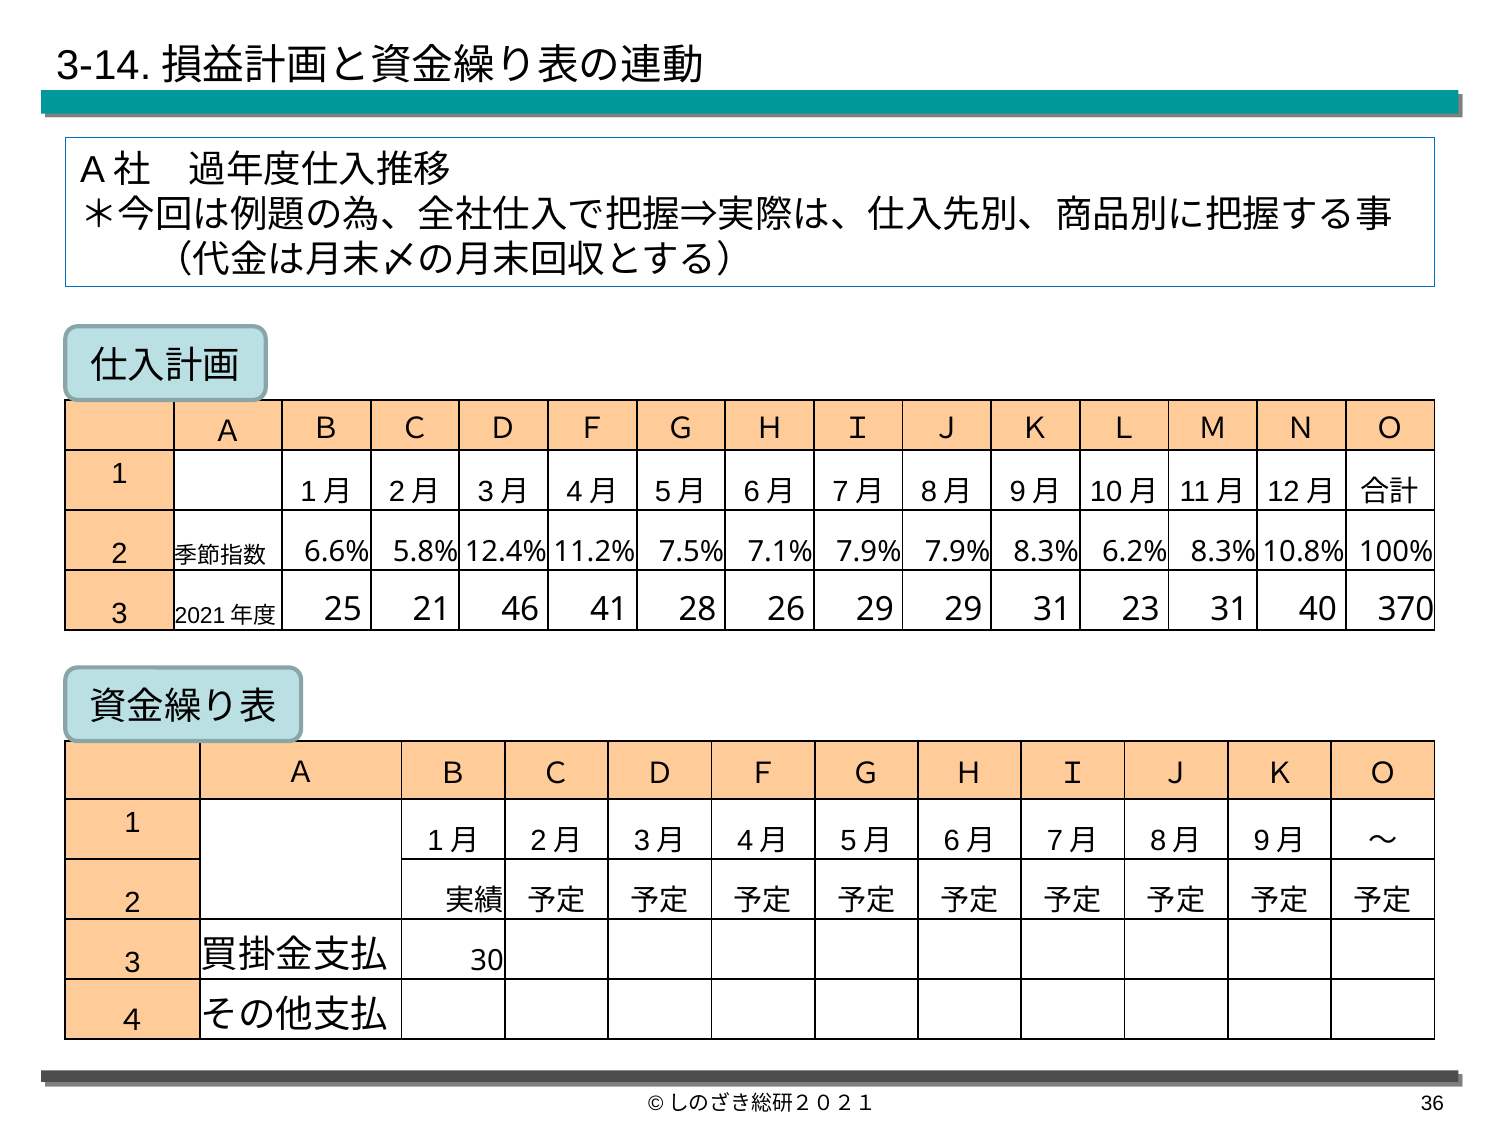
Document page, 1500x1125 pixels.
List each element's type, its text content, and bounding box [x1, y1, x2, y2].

table_cell 2 [66, 511, 173, 569]
table_cell 7.9% [903, 511, 990, 569]
table_cell 46 [460, 571, 547, 629]
table_cell 4月 [549, 451, 636, 509]
table_cell [1022, 920, 1124, 978]
table_cell 予定 [919, 860, 1020, 918]
table_header Ａ [175, 401, 281, 449]
table_cell 7.5% [638, 511, 724, 569]
table_cell 29 [903, 571, 990, 629]
table_cell 予定 [816, 860, 917, 918]
table_cell 予定 [712, 860, 814, 918]
table_cell [506, 980, 607, 1038]
table_cell 予定 [1125, 860, 1227, 918]
table_header Ｉ [815, 401, 902, 449]
table_header Ｌ [1081, 401, 1168, 449]
table_cell [919, 980, 1020, 1038]
table_cell 予定 [1229, 860, 1330, 918]
table_header Ｇ [816, 742, 917, 798]
table_header Ｄ [609, 742, 711, 798]
table_header [66, 742, 199, 798]
table_cell 5.8% [372, 511, 458, 569]
table_cell 40 [1258, 571, 1345, 629]
table_cell [201, 800, 401, 918]
table_cell 6月 [919, 800, 1020, 858]
table_header Ｏ [1347, 401, 1434, 449]
table_cell 5月 [638, 451, 724, 509]
table_cell [1229, 920, 1330, 978]
table_cell [816, 980, 917, 1038]
table_header [66, 401, 173, 449]
table_cell 2月 [372, 451, 458, 509]
table_cell [1022, 980, 1124, 1038]
table_cell 8月 [1125, 800, 1227, 858]
table_cell 8月 [903, 451, 990, 509]
table_cell 予定 [1022, 860, 1124, 918]
table_cell 1月 [402, 800, 504, 858]
table_cell 2月 [506, 800, 607, 858]
table_header Ｋ [992, 401, 1079, 449]
table_cell その他支払 [201, 980, 401, 1038]
table_cell [1125, 920, 1227, 978]
table_header Ｆ [549, 401, 636, 449]
footer ©しのざき総研２０２１ [524, 1082, 1000, 1125]
table_cell 10月 [1081, 451, 1168, 509]
table_cell [506, 920, 607, 978]
table_cell 予定 [1332, 860, 1434, 918]
table_cell 11.2% [549, 511, 636, 569]
table_cell 実績 [402, 860, 504, 918]
table_cell 3月 [609, 800, 711, 858]
table_cell [609, 920, 711, 978]
table_cell 370 [1347, 571, 1434, 629]
slide_number 35 [1108, 1082, 1459, 1125]
table_cell 予定 [506, 860, 607, 918]
table_cell ～ [1332, 800, 1434, 858]
table_header Ｈ [726, 401, 813, 449]
table_cell 11月 [1169, 451, 1256, 509]
text_box 仕入計画 [63, 324, 268, 403]
table_cell 28 [638, 571, 724, 629]
table_header Ｈ [919, 742, 1020, 798]
text_box 資金繰り表 [63, 665, 304, 744]
table_cell 9月 [992, 451, 1079, 509]
text_box A社 過年度仕入推移 ＊今回は例題の為、全社仕入で把握⇒実際は、仕入先別、商品別に把握する事 （代金は月末〆の月末回収とする） [65, 137, 1435, 287]
table_cell [712, 920, 814, 978]
table_cell 1 [66, 451, 173, 509]
table_cell 合計 [1347, 451, 1434, 509]
table_cell 31 [992, 571, 1079, 629]
table_header Ｊ [903, 401, 990, 449]
table_header Ｄ [460, 401, 547, 449]
table_cell 6月 [726, 451, 813, 509]
table_header Ｂ [402, 742, 504, 798]
table_cell 9月 [1229, 800, 1330, 858]
table_cell 30 [402, 920, 504, 978]
table_cell [402, 980, 504, 1038]
table_header Ｆ [712, 742, 814, 798]
table_cell 41 [549, 571, 636, 629]
table_cell 8.3% [992, 511, 1079, 569]
table_cell [712, 980, 814, 1038]
table_cell 100% [1347, 511, 1434, 569]
table_cell 1月 [283, 451, 370, 509]
table_header Ｃ [372, 401, 458, 449]
table_header Ｏ [1332, 742, 1434, 798]
table_cell 4月 [712, 800, 814, 858]
table_cell ４ [66, 980, 199, 1038]
table_cell [1332, 980, 1434, 1038]
table_cell 1 [66, 800, 199, 858]
table_cell [919, 920, 1020, 978]
table_cell 10.8% [1258, 511, 1345, 569]
table_cell 3 [66, 920, 199, 978]
table_header Ｍ [1169, 401, 1256, 449]
table_header Ｎ [1258, 401, 1345, 449]
table_cell 31 [1169, 571, 1256, 629]
table_cell 2 [66, 860, 199, 918]
table_cell 26 [726, 571, 813, 629]
table_cell 8.3% [1169, 511, 1256, 569]
table_header Ａ [201, 742, 401, 798]
table_cell 6.6% [283, 511, 370, 569]
table_header Ｉ [1022, 742, 1124, 798]
table_header Ｋ [1229, 742, 1330, 798]
table_cell 23 [1081, 571, 1168, 629]
table_cell 21 [372, 571, 458, 629]
table_cell 29 [815, 571, 902, 629]
table_cell 7月 [1022, 800, 1124, 858]
table_cell 予定 [609, 860, 711, 918]
text_box 3-14.損益計画と資金繰り表の連動 [41, 30, 1245, 95]
table_cell [816, 920, 917, 978]
table_cell [1229, 980, 1330, 1038]
table_header Ｂ [283, 401, 370, 449]
table_cell 12.4% [460, 511, 547, 569]
table_cell [175, 451, 281, 509]
table_header Ｃ [506, 742, 607, 798]
table_cell 買掛金支払 [201, 920, 401, 978]
table_cell 25 [283, 571, 370, 629]
table_cell [1332, 920, 1434, 978]
table_cell 12月 [1258, 451, 1345, 509]
table_cell 5月 [816, 800, 917, 858]
table_cell 季節指数 [175, 511, 281, 569]
table_header Ｊ [1125, 742, 1227, 798]
table_cell 7.1% [726, 511, 813, 569]
table_cell 7月 [815, 451, 902, 509]
table_cell 3月 [460, 451, 547, 509]
table_cell [609, 980, 711, 1038]
table_cell 3 [66, 571, 173, 629]
table_cell 2021年度 [175, 571, 281, 629]
table_header Ｇ [638, 401, 724, 449]
table_cell 6.2% [1081, 511, 1168, 569]
table_cell 7.9% [815, 511, 902, 569]
table_cell [1125, 980, 1227, 1038]
